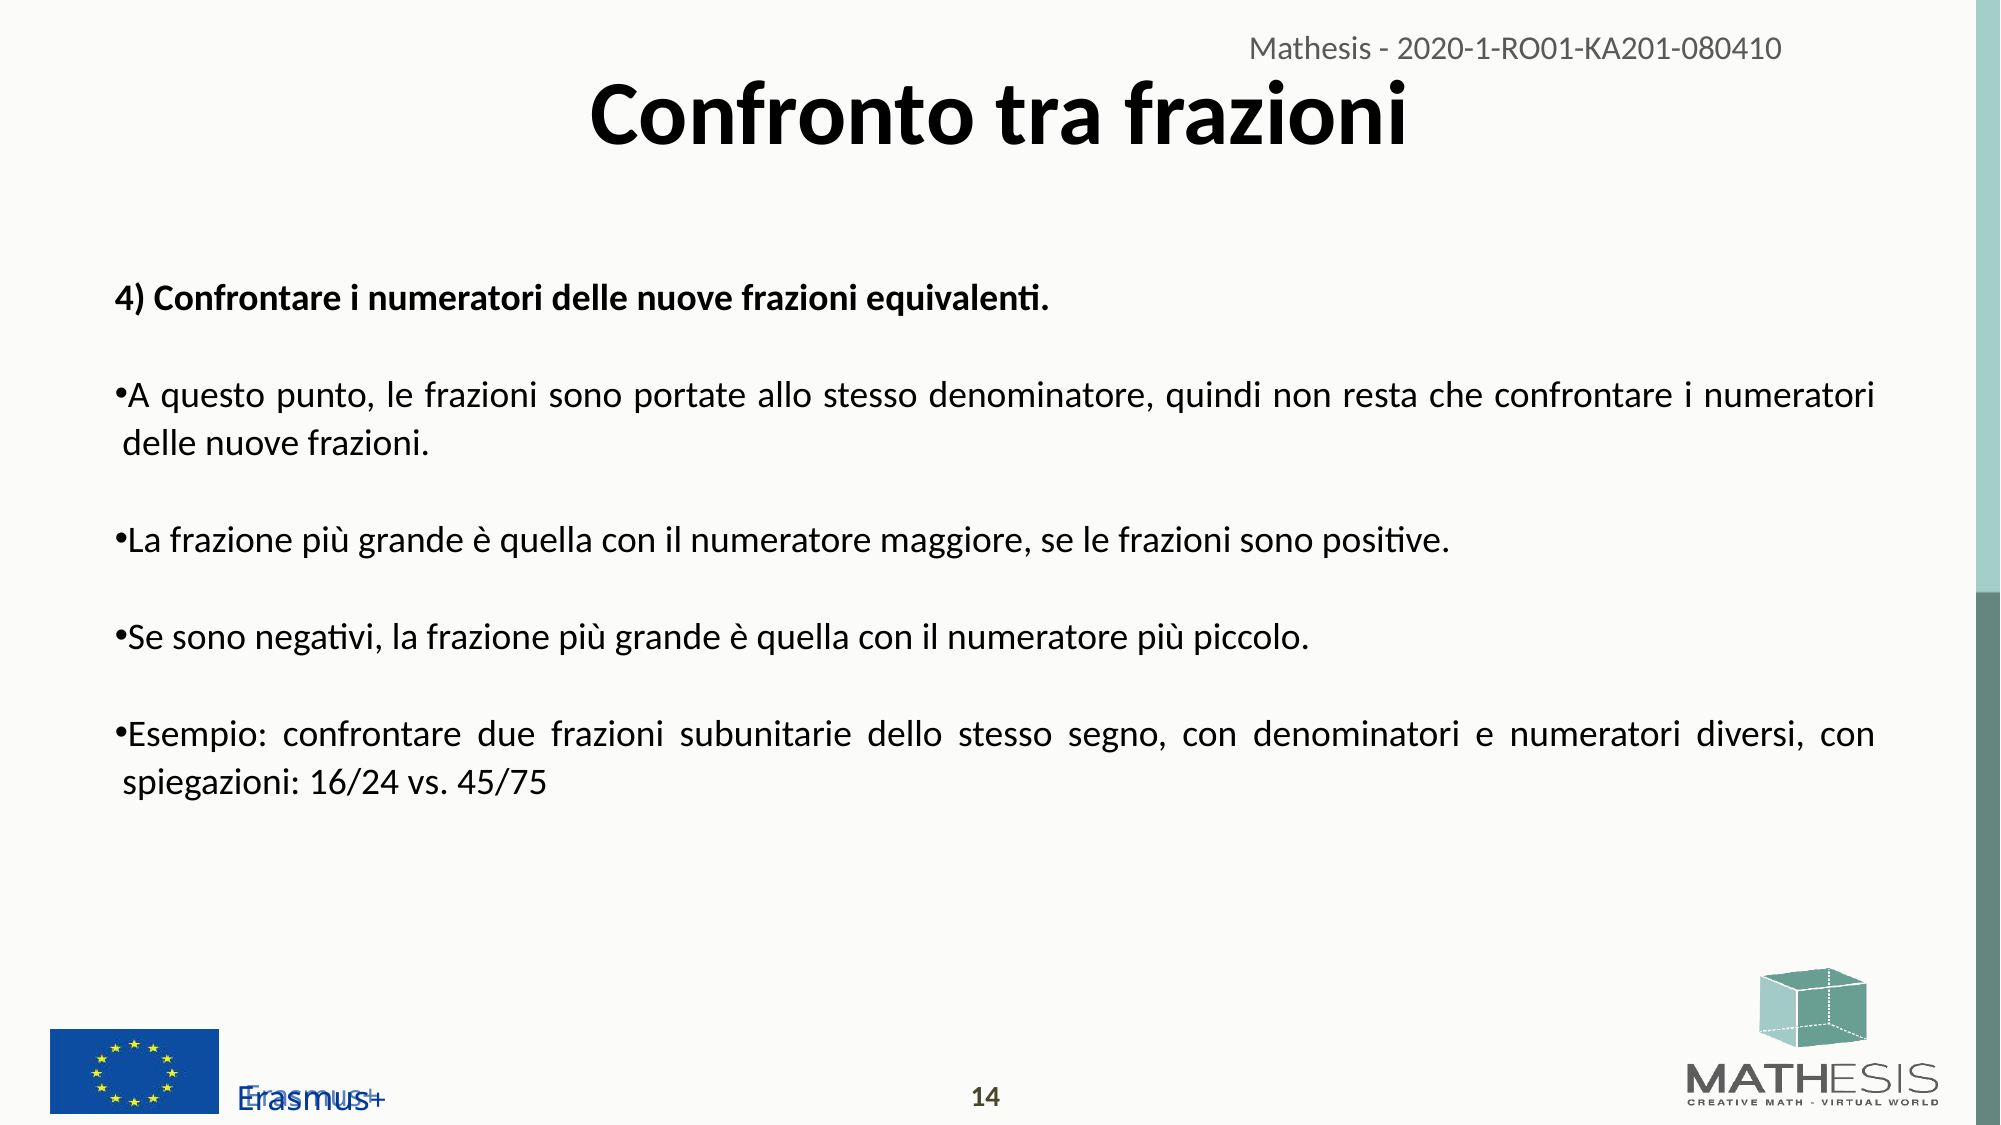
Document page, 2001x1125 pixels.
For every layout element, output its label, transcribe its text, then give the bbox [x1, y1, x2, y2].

title Confronto tra frazioni [99, 45, 1900, 233]
picture [50, 1029, 219, 1114]
list 4) Confrontare i numeratori delle nuove frazioni equivalenti. A questo punto, le frazioni sono portate allo stesso denominatore, quindi non resta che confrontare i numeratori delle nuove frazioni. La frazione più grande è quella con il numeratore maggiore, se le frazioni sono positive. Se sono negativi, la frazione più grande è quella con il numeratore più piccolo. Esempio: confrontare due frazioni subunitarie dello stesso segno, con denominatori e numeratori diversi, con spiegazioni: 16/24 vs. 45/75 [99, 262, 1900, 1005]
